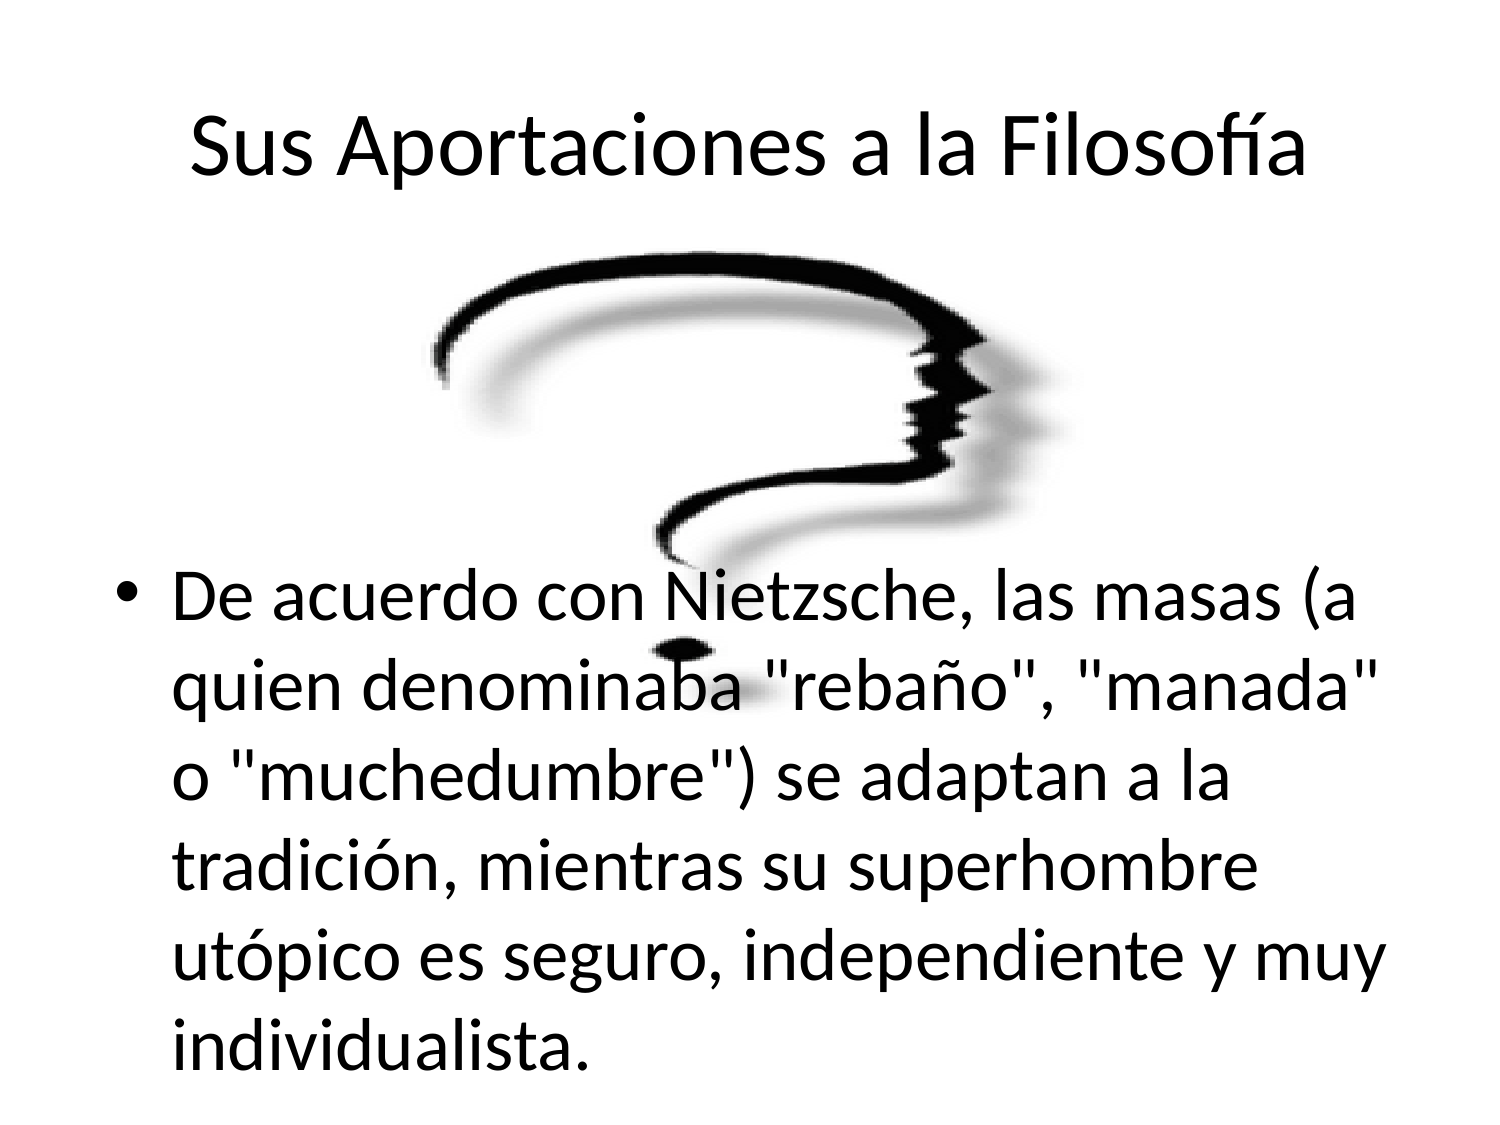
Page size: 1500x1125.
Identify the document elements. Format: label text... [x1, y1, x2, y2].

picture [212, 224, 1376, 751]
list De acuerdo con Nietzsche, las masas (a quien denominaba "rebaño", "manada" o "muchedumbre") se adaptan a la tradición, mientras su superhombre utópico es seguro, independiente y muy individualista. [99, 537, 1450, 1125]
title Sus Aportaciones a la Filosofía [75, 45, 1425, 233]
